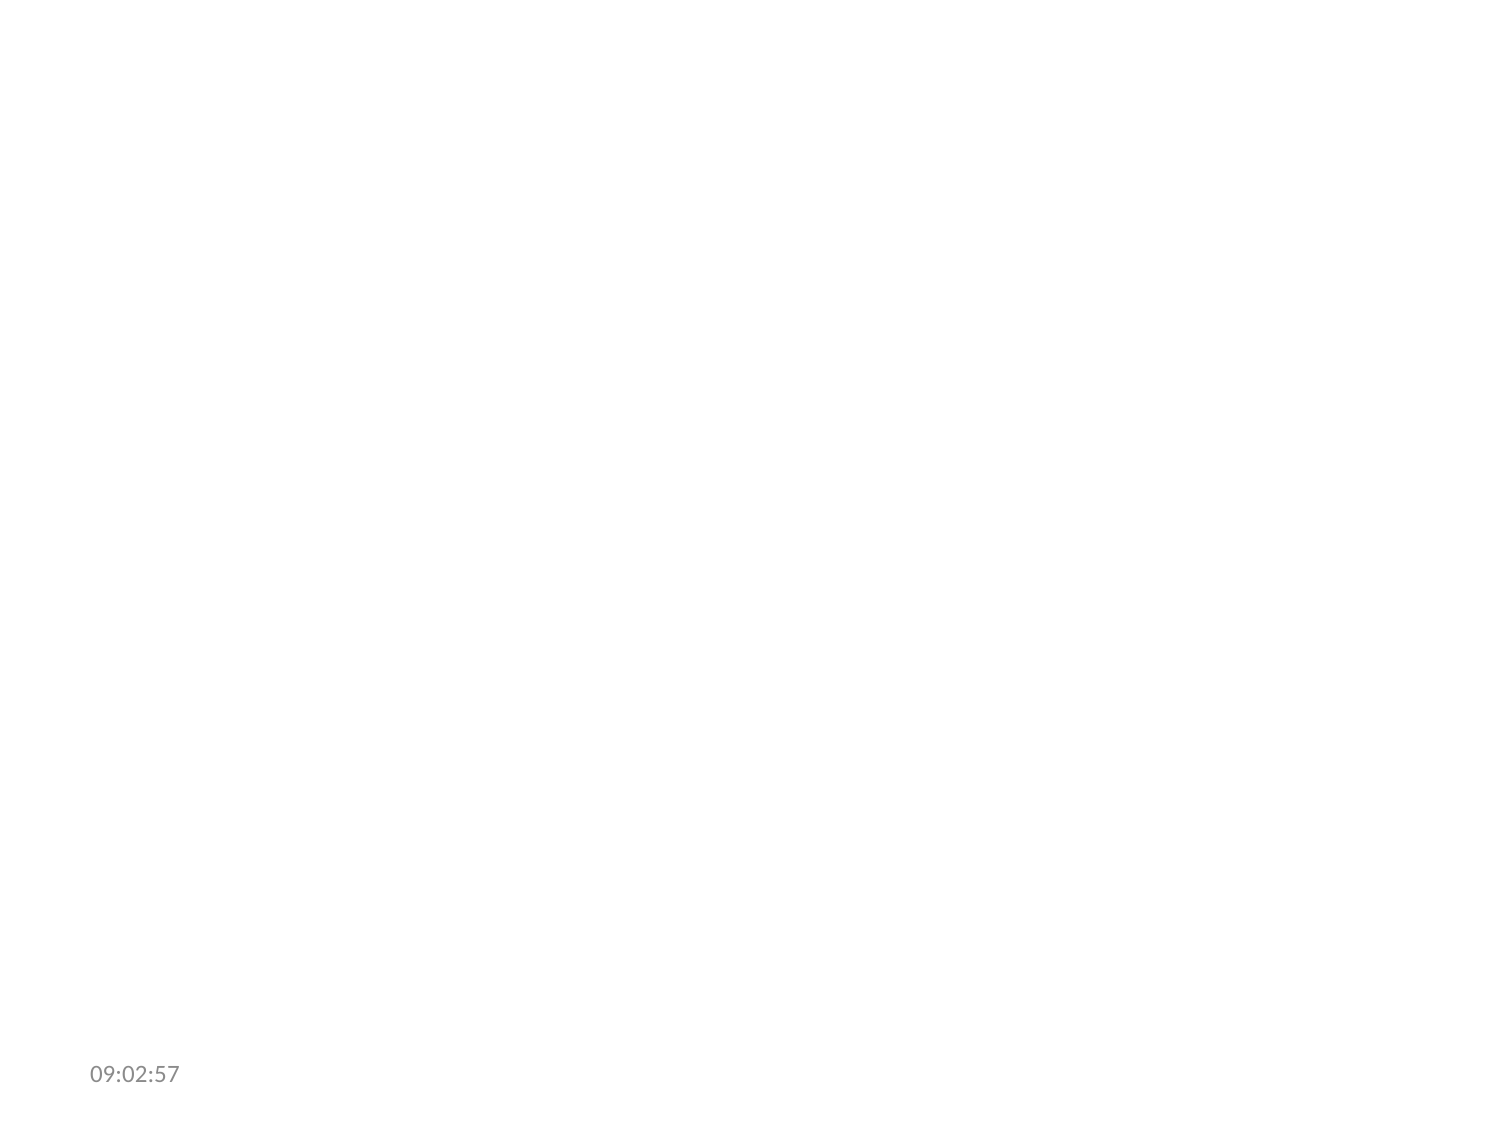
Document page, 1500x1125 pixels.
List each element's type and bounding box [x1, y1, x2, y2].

slide_number [75, 1042, 425, 1103]
